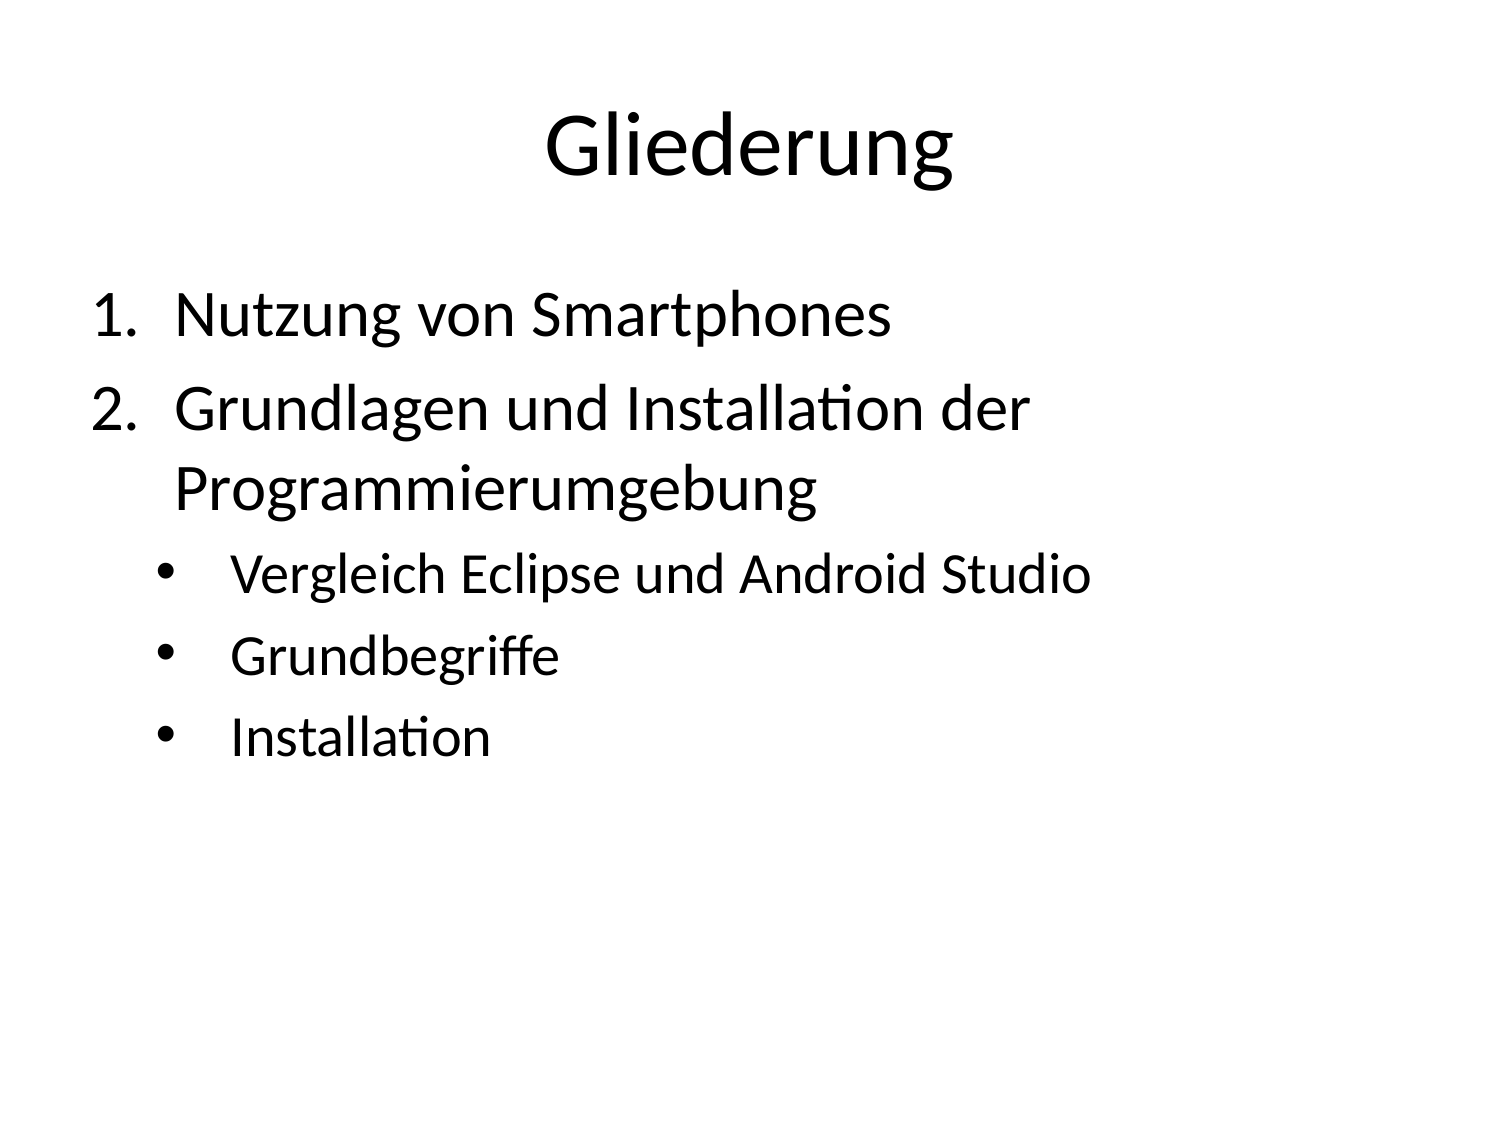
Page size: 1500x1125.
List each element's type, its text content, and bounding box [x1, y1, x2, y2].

title Gliederung [75, 45, 1425, 233]
list Nutzung von Smartphones Grundlagen und Installation der Programmierumgebung Vergleich Eclipse und Android Studio Grundbegriffe Installation [75, 262, 1425, 1005]
